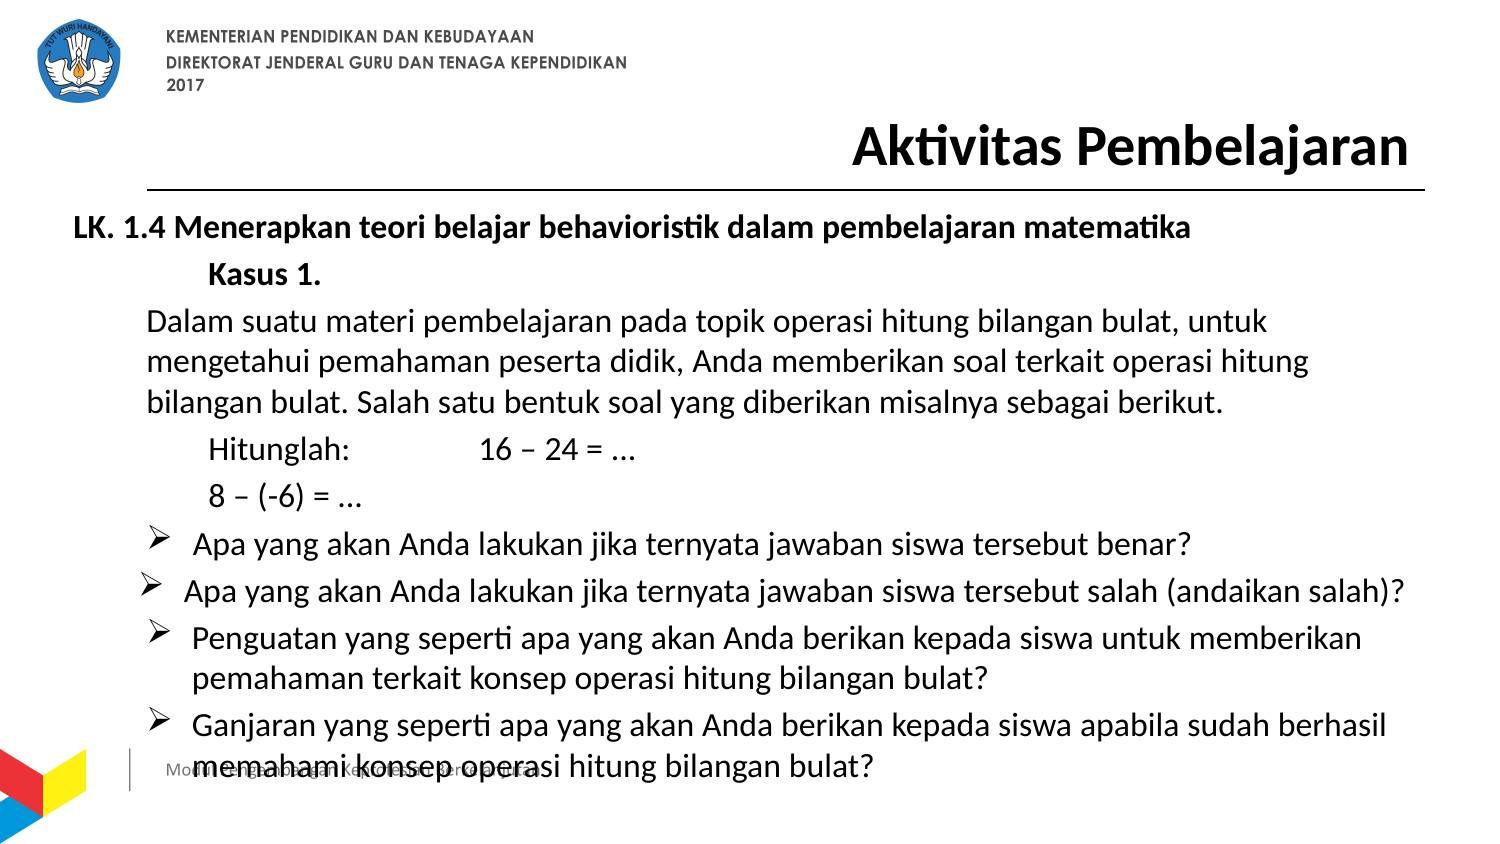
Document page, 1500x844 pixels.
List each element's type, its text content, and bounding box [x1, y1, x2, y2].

picture [0, 0, 1498, 844]
title Aktivitas Pembelajaran [147, 99, 1425, 185]
list LK. 1.4 Menerapkan teori belajar behavioristik dalam pembelajaran matematika Kasus 1. Dalam suatu materi pembelajaran pada topik operasi hitung bilangan bulat, untuk mengetahui pemahaman peserta didik, Anda memberikan soal terkait operasi hitung bilangan bulat. Salah satu bentuk soal yang diberikan misalnya sebagai berikut. Hitunglah: 16 – 24 = ... 8 – (-6) = ... Apa yang akan Anda lakukan jika ternyata jawaban siswa tersebut benar? Apa yang akan Anda lakukan jika ternyata jawaban siswa tersebut salah (andaikan salah)? Penguatan yang seperti apa yang akan Anda berikan kepada siswa untuk memberikan pemahaman terkait konsep operasi hitung bilangan bulat? Ganjaran yang seperti apa yang akan Anda berikan kepada siswa apabila sudah berhasil memahami konsep operasi hitung bilangan bulat? [58, 196, 1425, 815]
